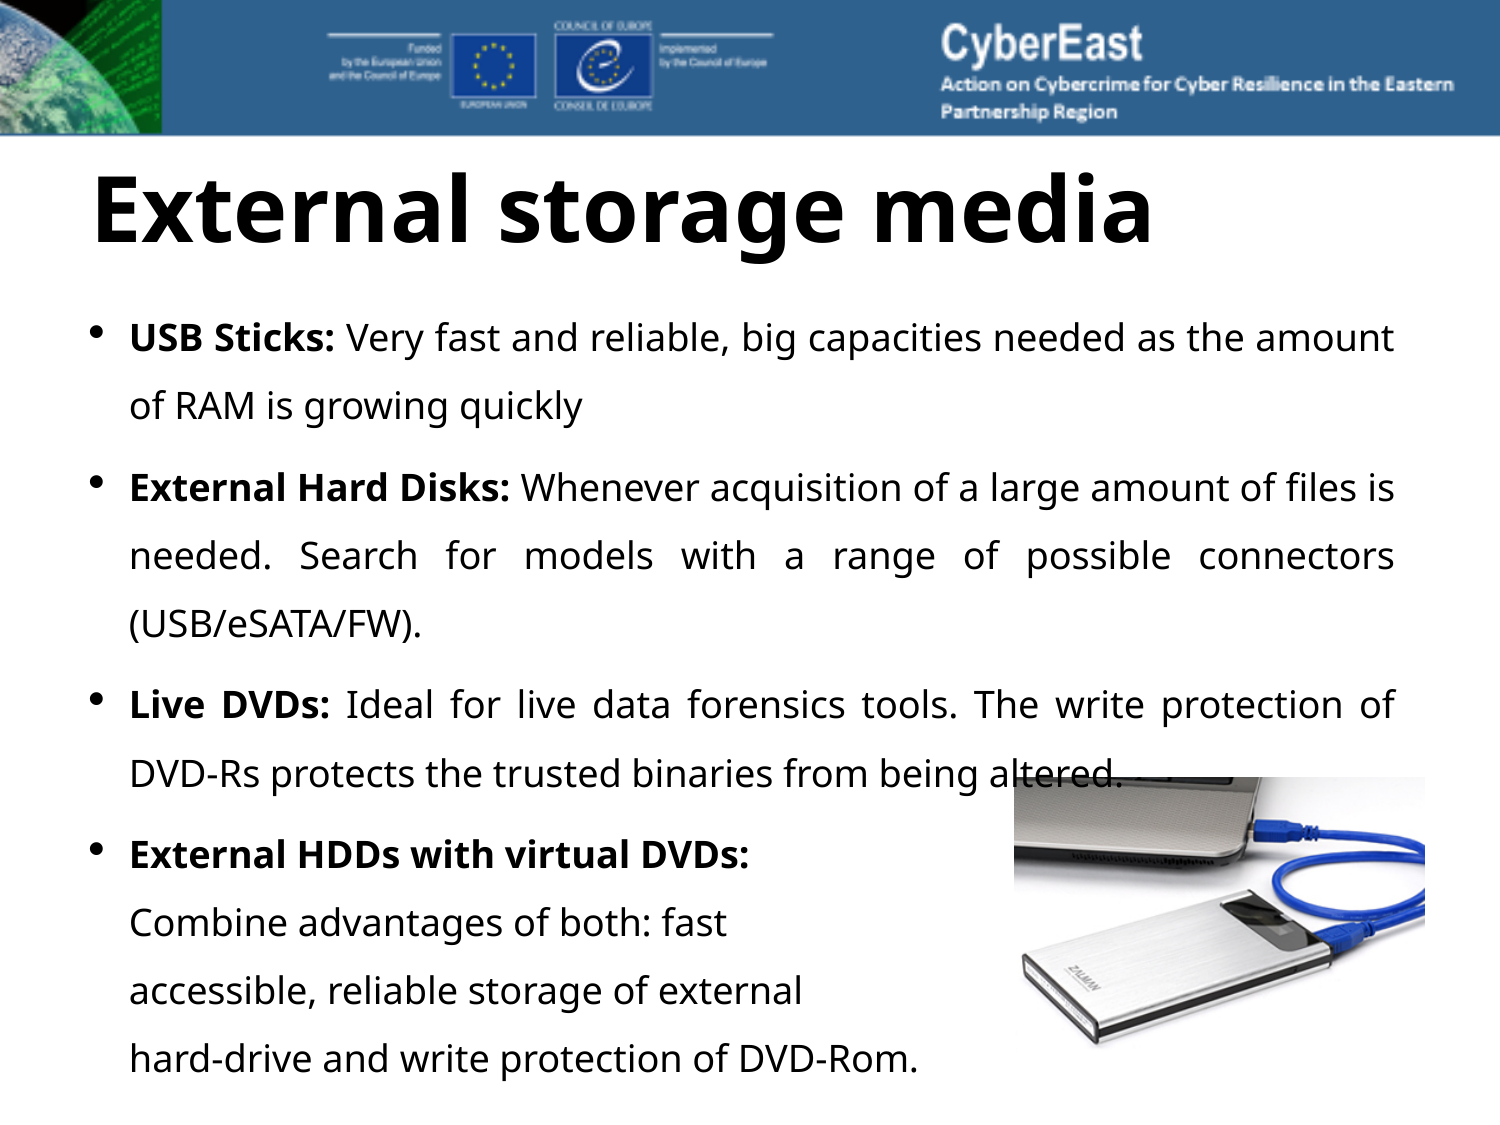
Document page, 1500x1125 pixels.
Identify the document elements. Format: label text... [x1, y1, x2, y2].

picture [0, 0, 1500, 1125]
title External storage media [75, 140, 1425, 284]
list USB Sticks: Very fast and reliable, big capacities needed as the amount of RAM is growing quickly External Hard Disks: Whenever acquisition of a large amount of files is needed. Search for models with a range of possible connectors (USB/eSATA/FW). Live DVDs: Ideal for live data forensics tools. The write protection of DVD-Rs protects the trusted binaries from being altered. External HDDs with virtual DVDs: Combine advantages of both: fast accessible, reliable storage of external hard-drive and write protection of DVD-Rom. [75, 283, 1411, 1096]
